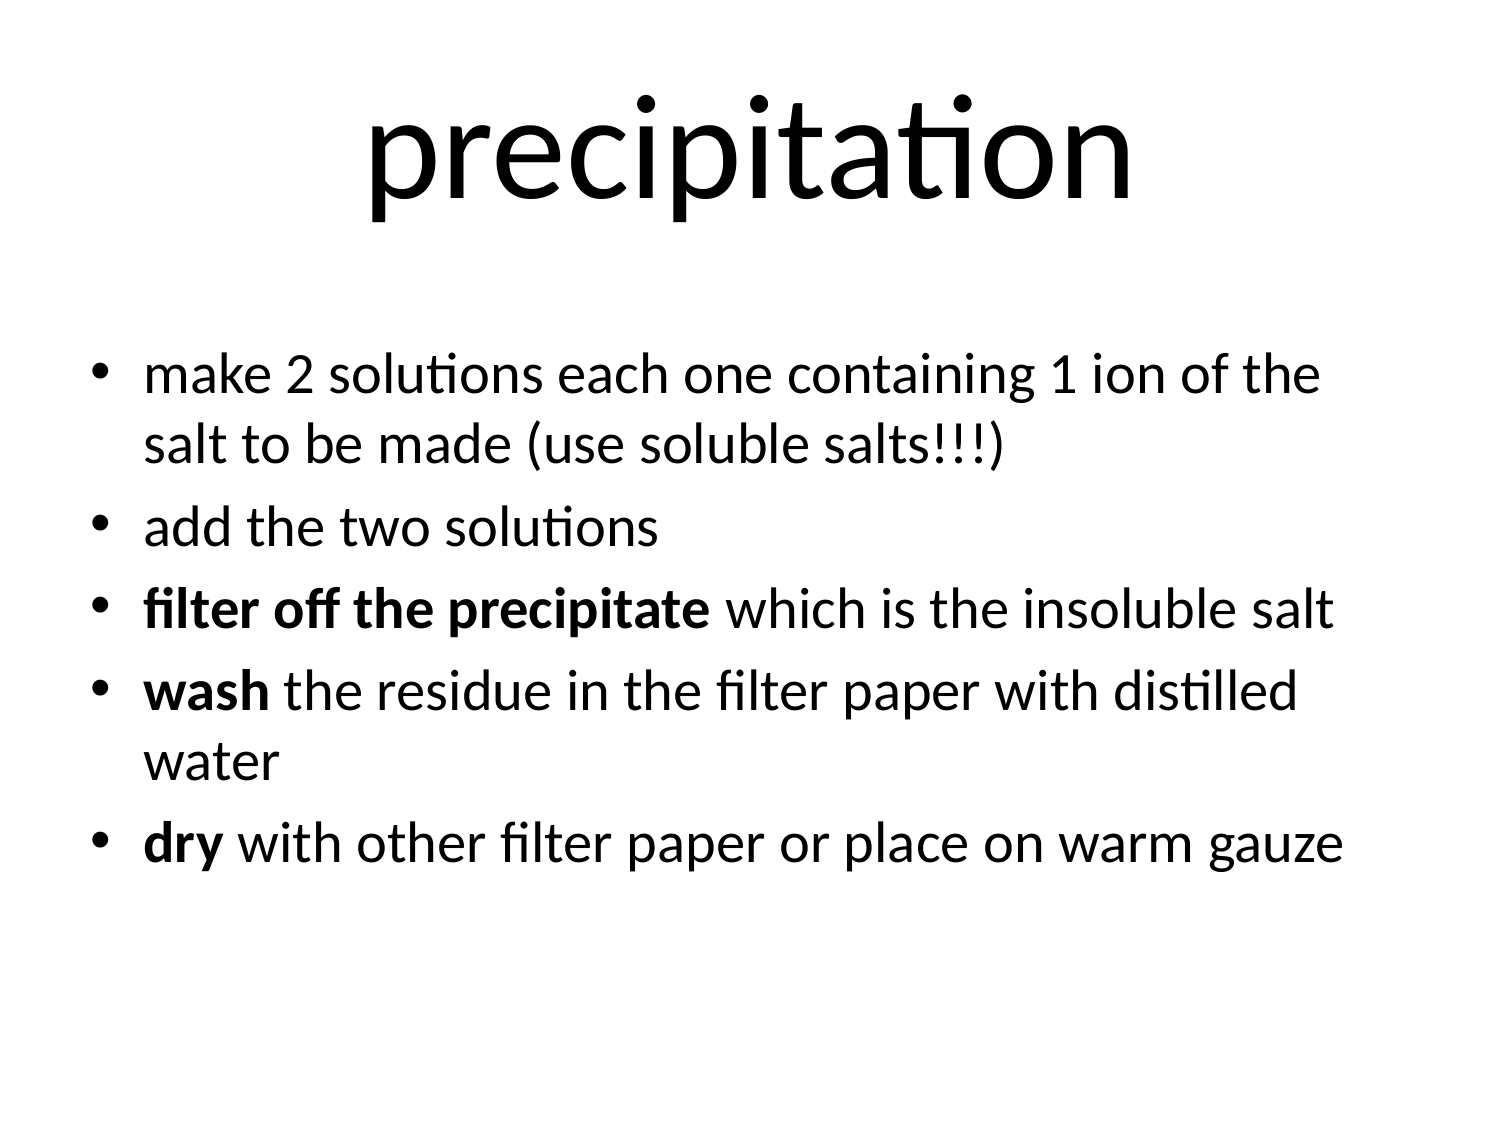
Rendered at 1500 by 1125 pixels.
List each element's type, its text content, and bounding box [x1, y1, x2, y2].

list make 2 solutions each one containing 1 ion of the salt to be made (use soluble salts!!!) add the two solutions filter off the precipitate which is the insoluble salt wash the residue in the filter paper with distilled water dry with other filter paper or place on warm gauze [75, 327, 1393, 1005]
title precipitation [75, 45, 1425, 233]
